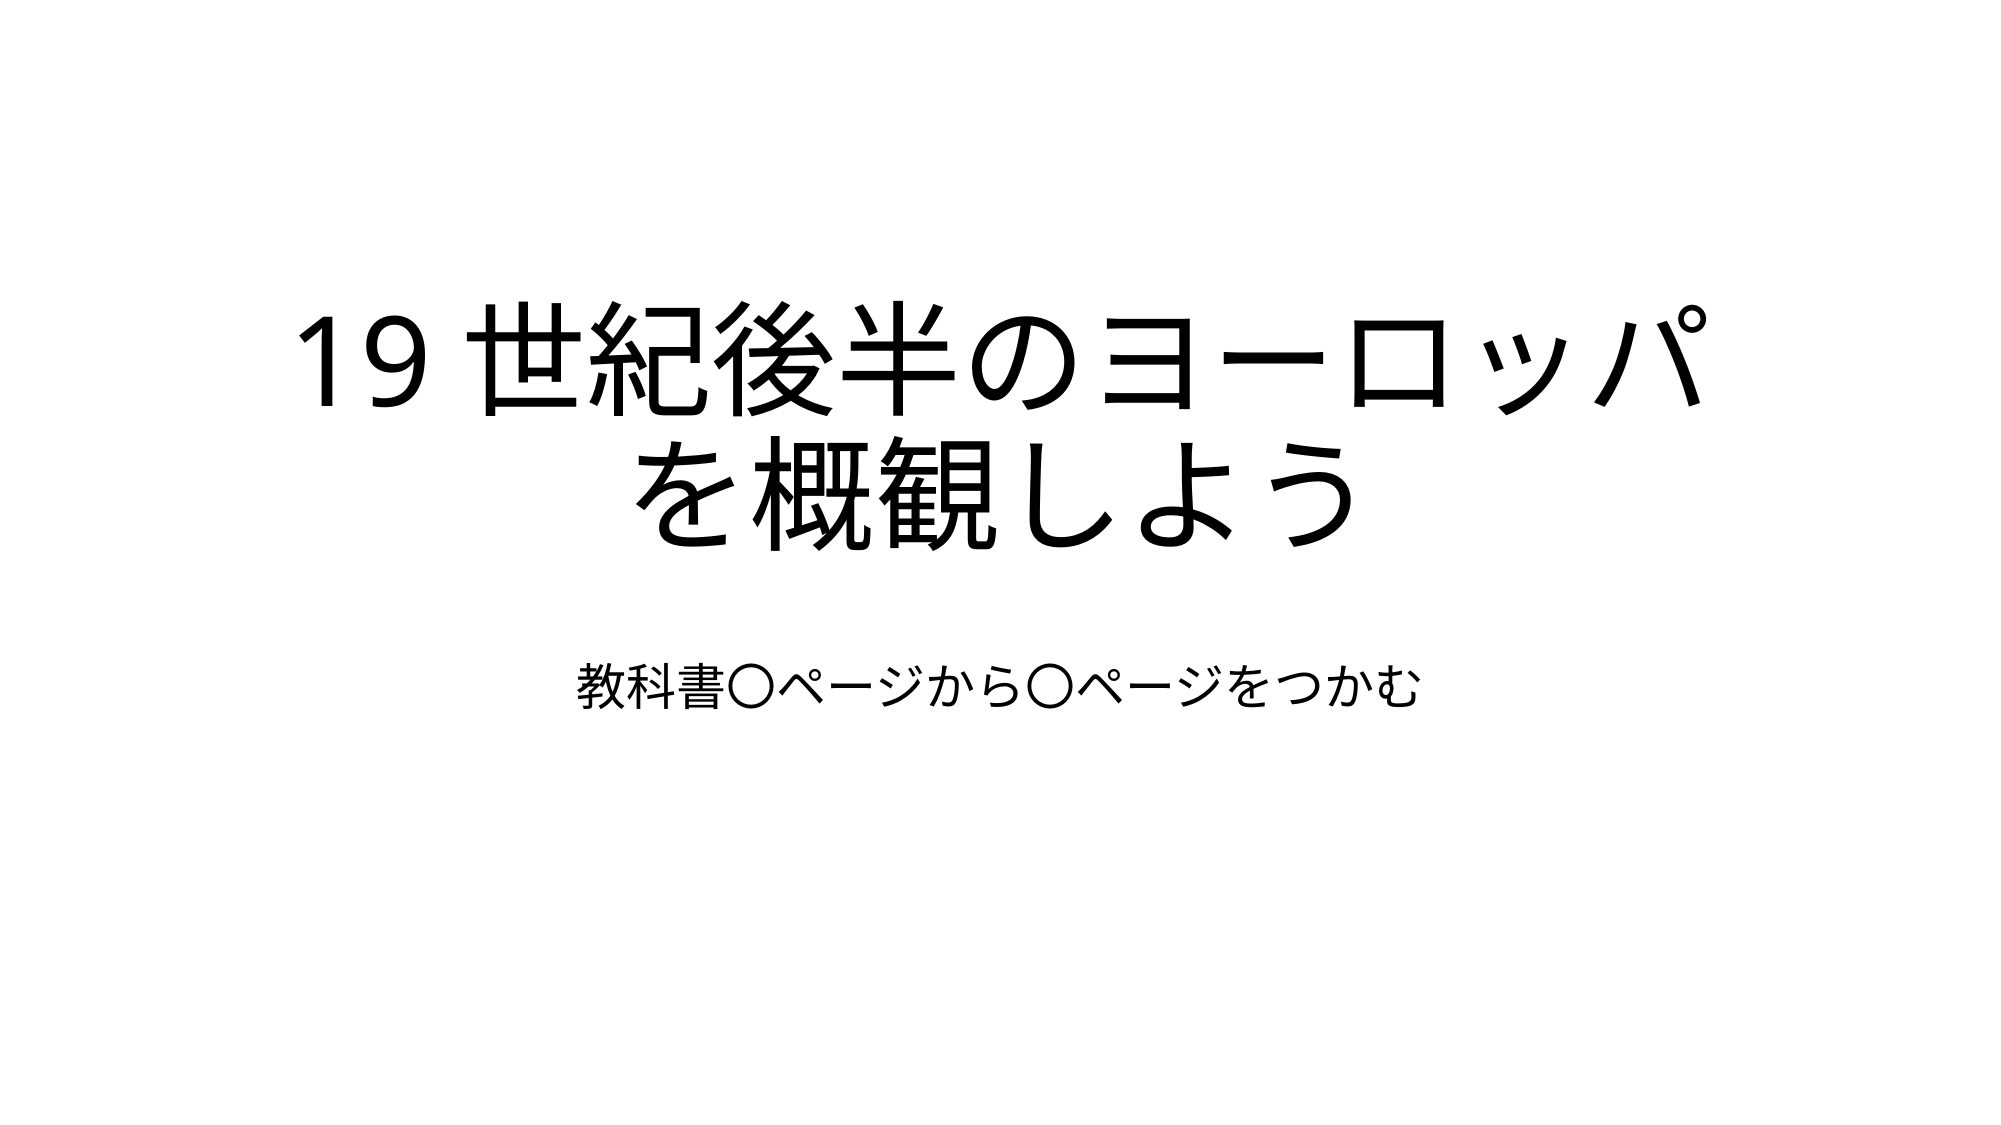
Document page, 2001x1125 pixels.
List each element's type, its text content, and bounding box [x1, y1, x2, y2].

subtitle 教科書〇ページから〇ページをつかむ [249, 654, 1750, 927]
title 19世紀後半のヨーロッパを概観しよう [249, 184, 1750, 576]
